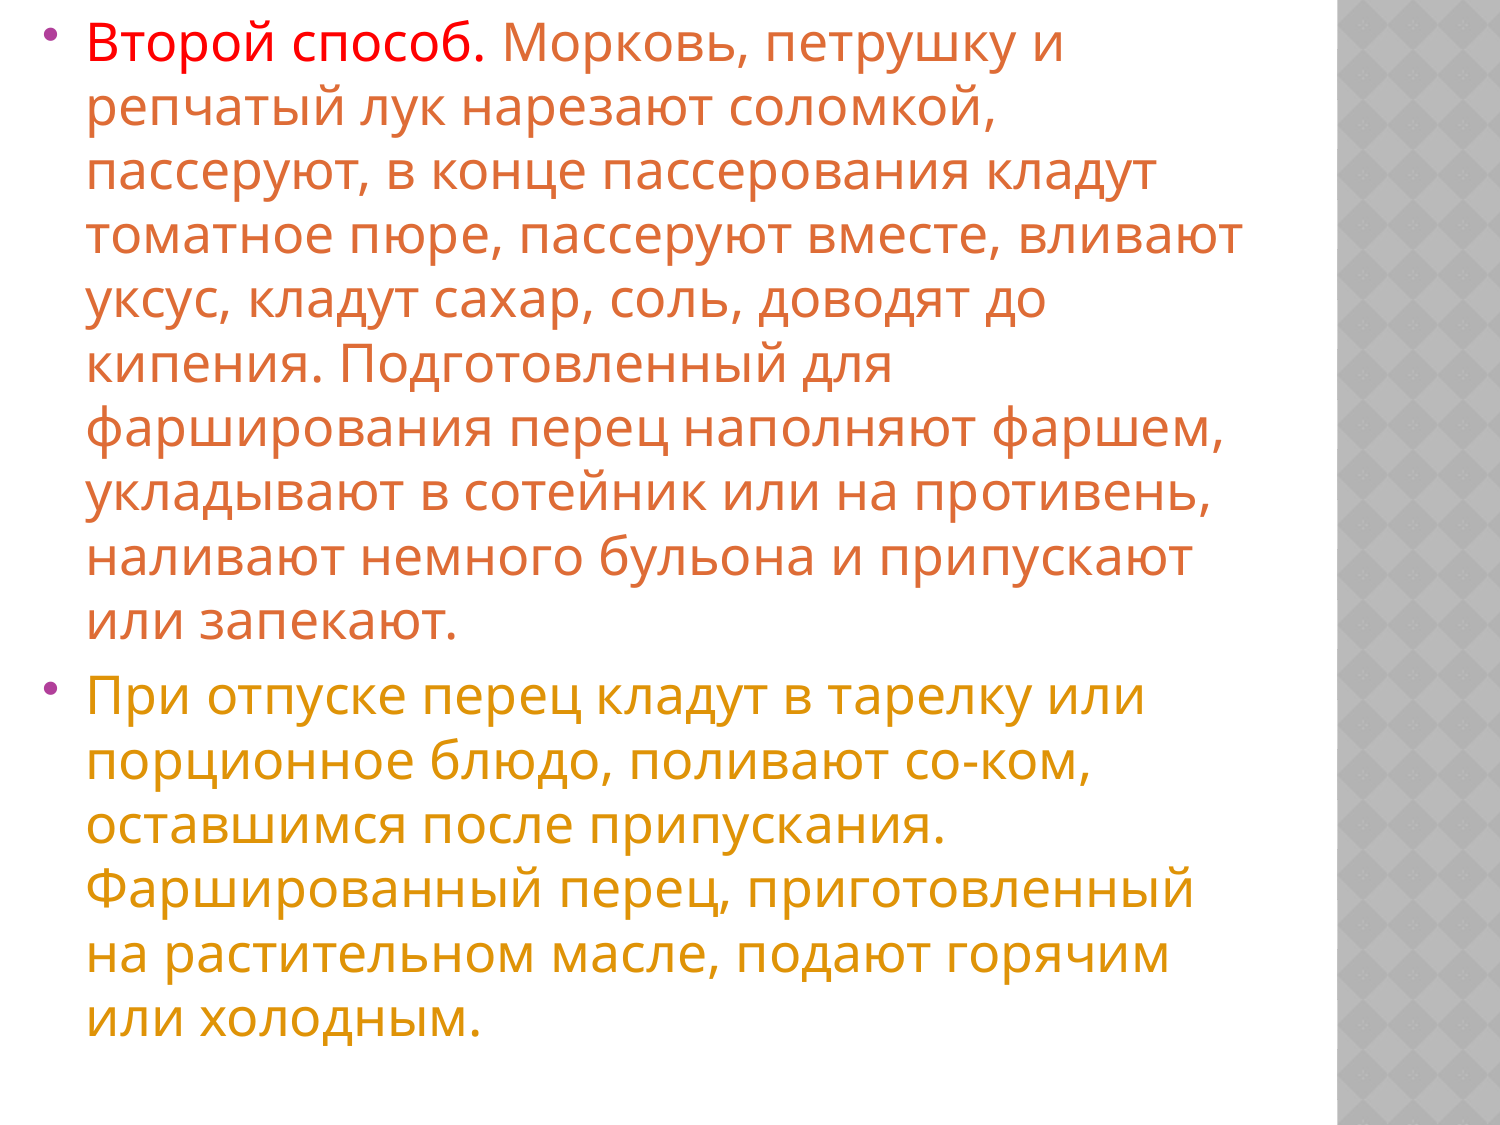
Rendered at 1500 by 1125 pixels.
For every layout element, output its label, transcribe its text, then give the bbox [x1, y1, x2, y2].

list Второй способ. Морковь, петрушку и репчатый лук нарезают соломкой, пассеруют, в конце пассерования кладут томатное пюре, пассеруют вместе, вливают уксус, кладут сахар, соль, доводят до кипения. Подготовленный для фарширования перец наполняют фаршем, укладывают в сотейник или на противень, наливают немного бульона и припускают или запекают. При отпуске перец кладут в тарелку или порционное блюдо, поливают со-ком, оставшимся после припускания. Фаршированный перец, приготовленный на растительном масле, подают горячим или холодным. [29, 0, 1263, 1059]
